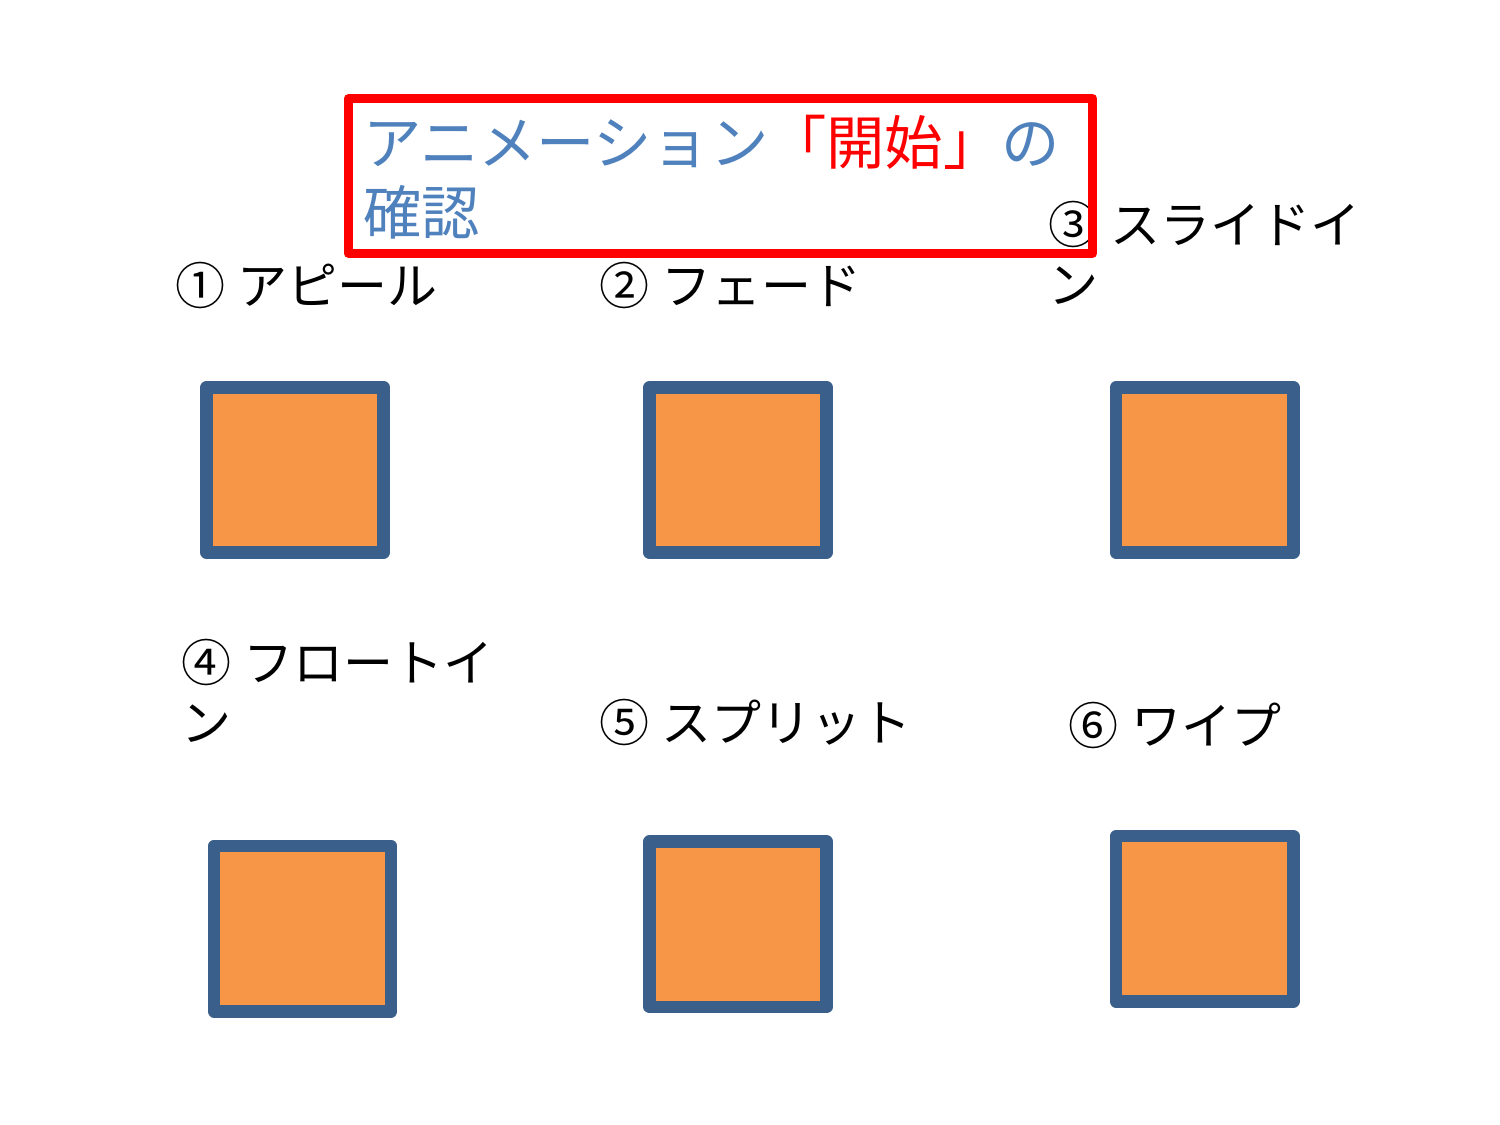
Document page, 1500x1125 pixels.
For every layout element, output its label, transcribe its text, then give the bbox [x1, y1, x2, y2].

text_box ⑤スプリット [584, 684, 928, 759]
text_box [647, 385, 829, 555]
text_box [1114, 834, 1295, 1004]
text_box ①アピール [160, 246, 479, 322]
text_box [647, 839, 829, 1009]
text_box アニメーション「開始」の確認 [348, 98, 1093, 254]
text_box [1114, 385, 1295, 555]
text_box [204, 385, 386, 555]
text_box [212, 844, 393, 1013]
text_box ②フェード [584, 254, 892, 322]
text_box ③スライドイン [1033, 186, 1377, 322]
text_box ⑥ワイプ [1054, 687, 1397, 762]
text_box ④フロートイン [166, 623, 509, 759]
